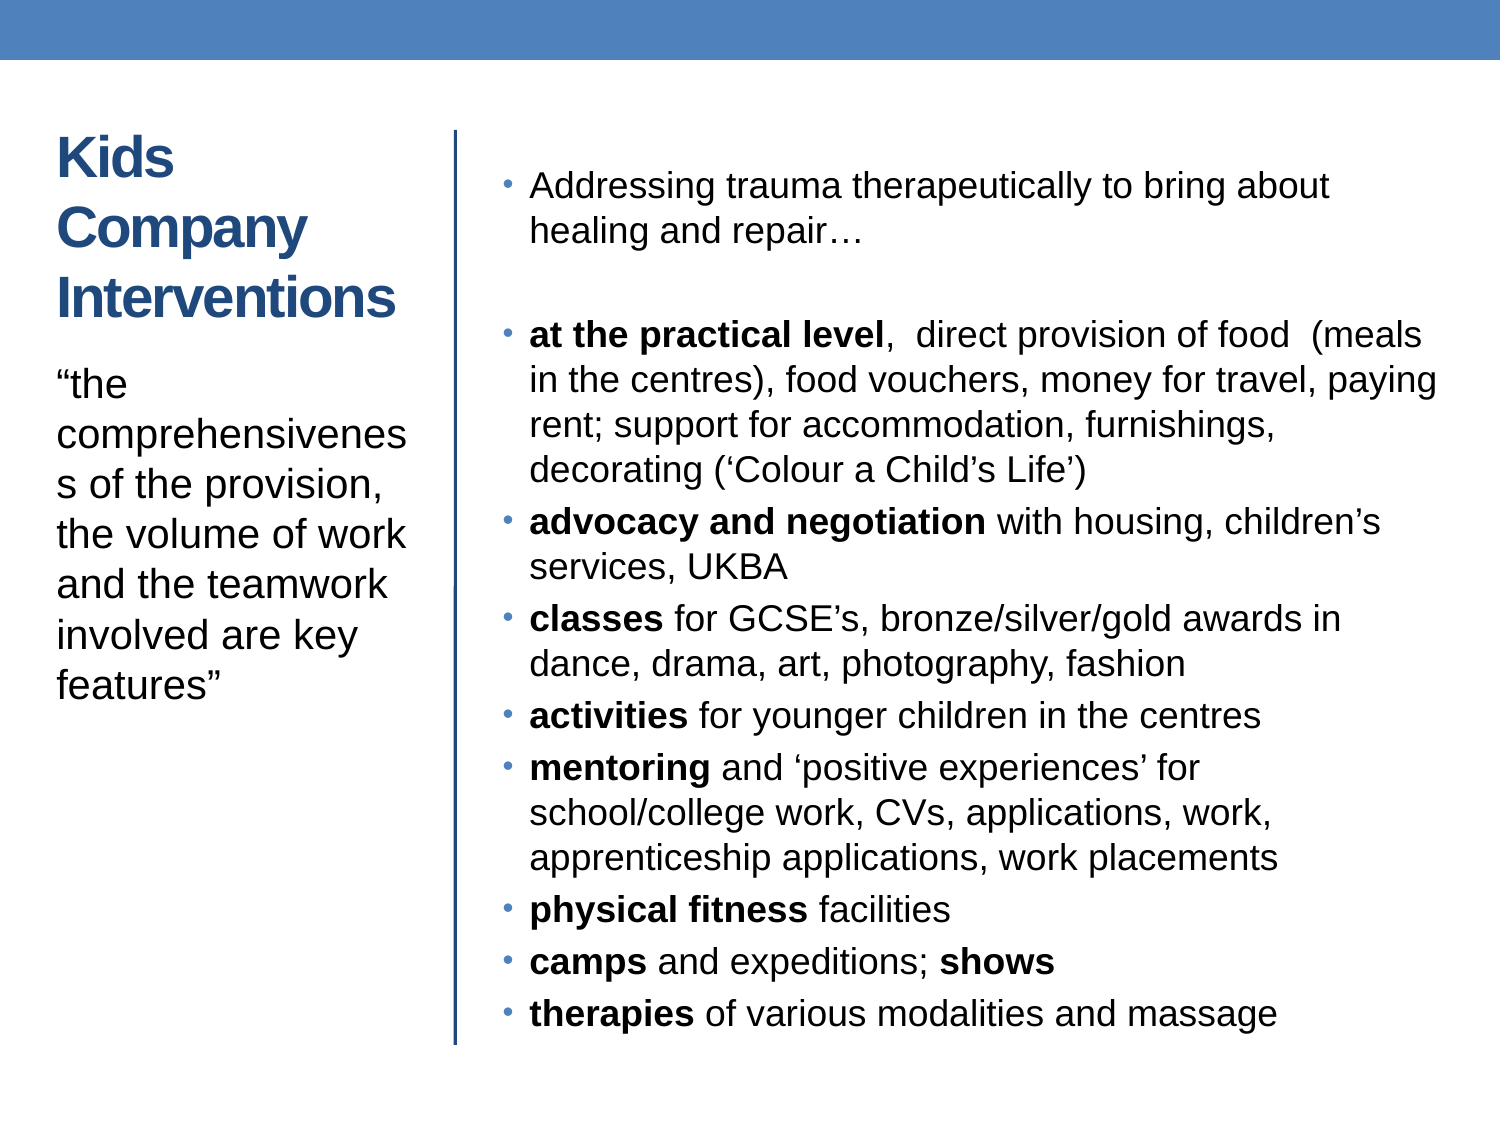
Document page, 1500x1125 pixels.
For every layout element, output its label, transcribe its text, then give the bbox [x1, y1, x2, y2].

list “the comprehensiveness of the provision, the volume of work and the teamwork involved are key features” [41, 349, 443, 1046]
title Kids Company Interventions [41, 129, 426, 337]
list Addressing trauma therapeutically to bring about healing and repair… at the practical level, direct provision of food (meals in the centres), food vouchers, money for travel, paying rent; support for accommodation, furnishings, decorating (‘Colour a Child’s Life’) advocacy and negotiation with housing, children’s services, UKBA classes for GCSE’s, bronze/silver/gold awards in dance, drama, art, photography, fashion activities for younger children in the centres mentoring and ‘positive experiences’ for school/college work, CVs, applications, work, apprenticeship applications, work placements physical fitness facilities camps and expeditions; shows therapies of various modalities and massage [487, 101, 1459, 1045]
